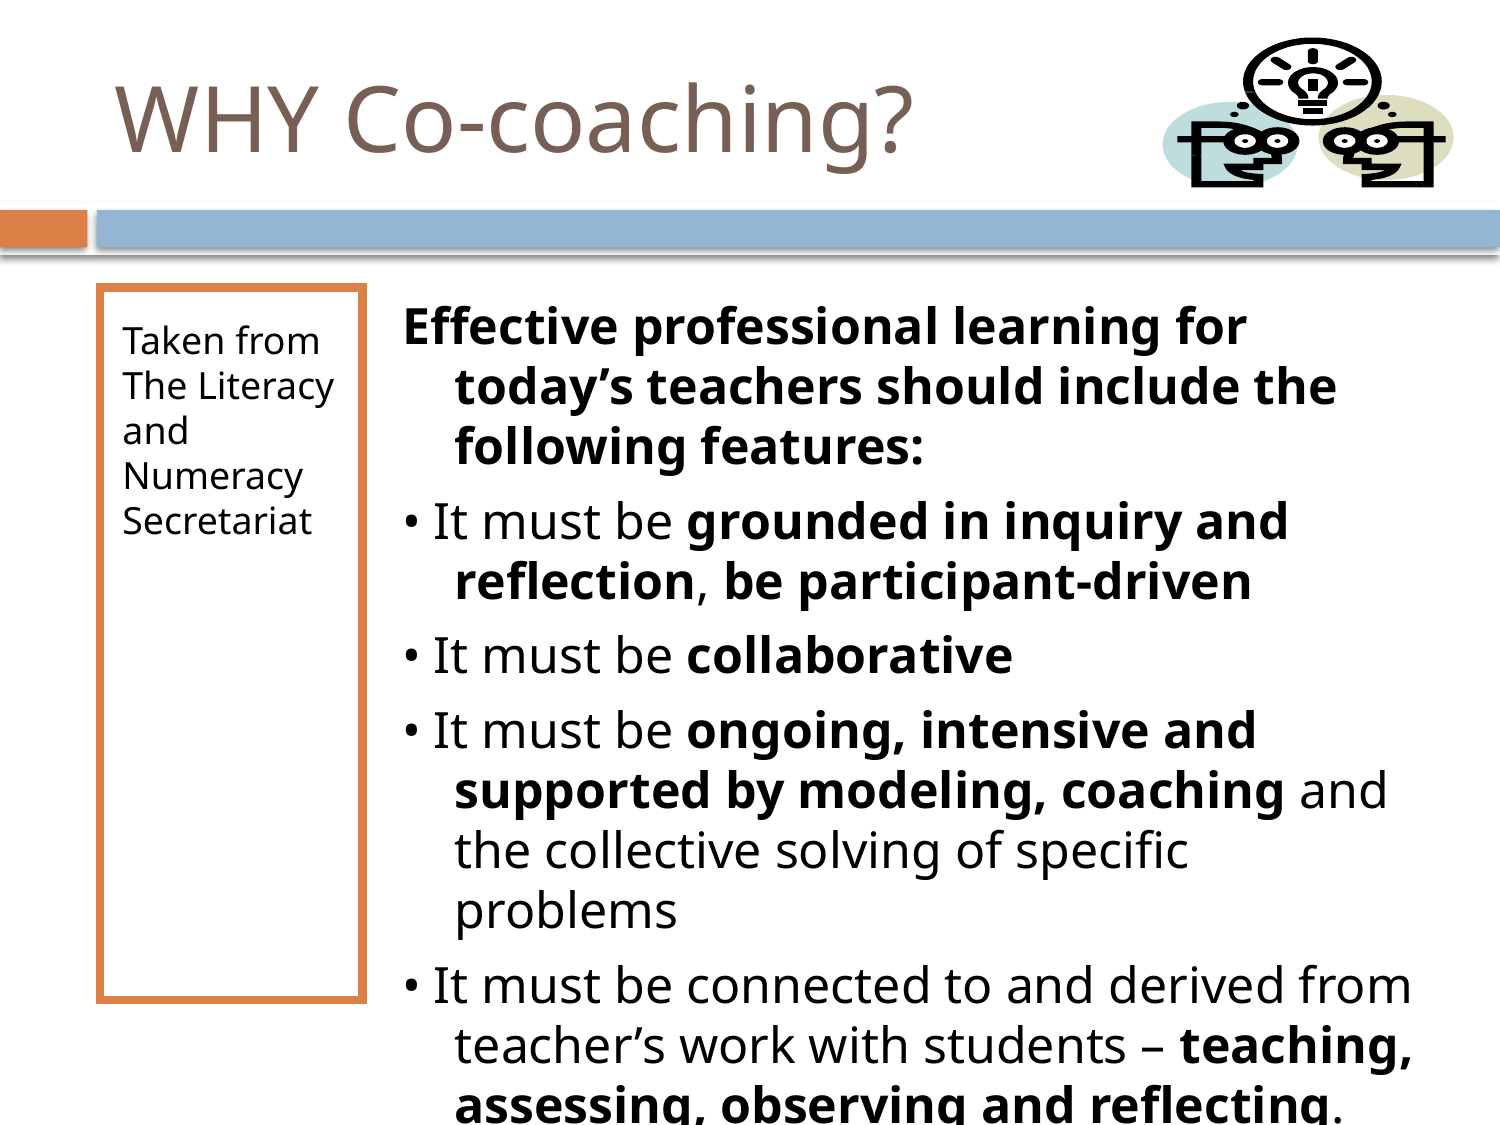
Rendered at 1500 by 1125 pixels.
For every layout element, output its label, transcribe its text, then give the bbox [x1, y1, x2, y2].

title WHY Co-coaching? [99, 44, 1156, 188]
list Taken from The Literacy and Numeracy Secretariat [96, 283, 367, 1004]
list Effective professional learning for today’s teachers should include the following features: • It must be grounded in inquiry and reflection, be participant-driven • It must be collaborative • It must be ongoing, intensive and supported by modeling, coaching and the collective solving of specific problems • It must be connected to and derived from teacher’s work with students – teaching, assessing, observing and reflecting. [387, 287, 1438, 1088]
picture [1162, 37, 1454, 188]
